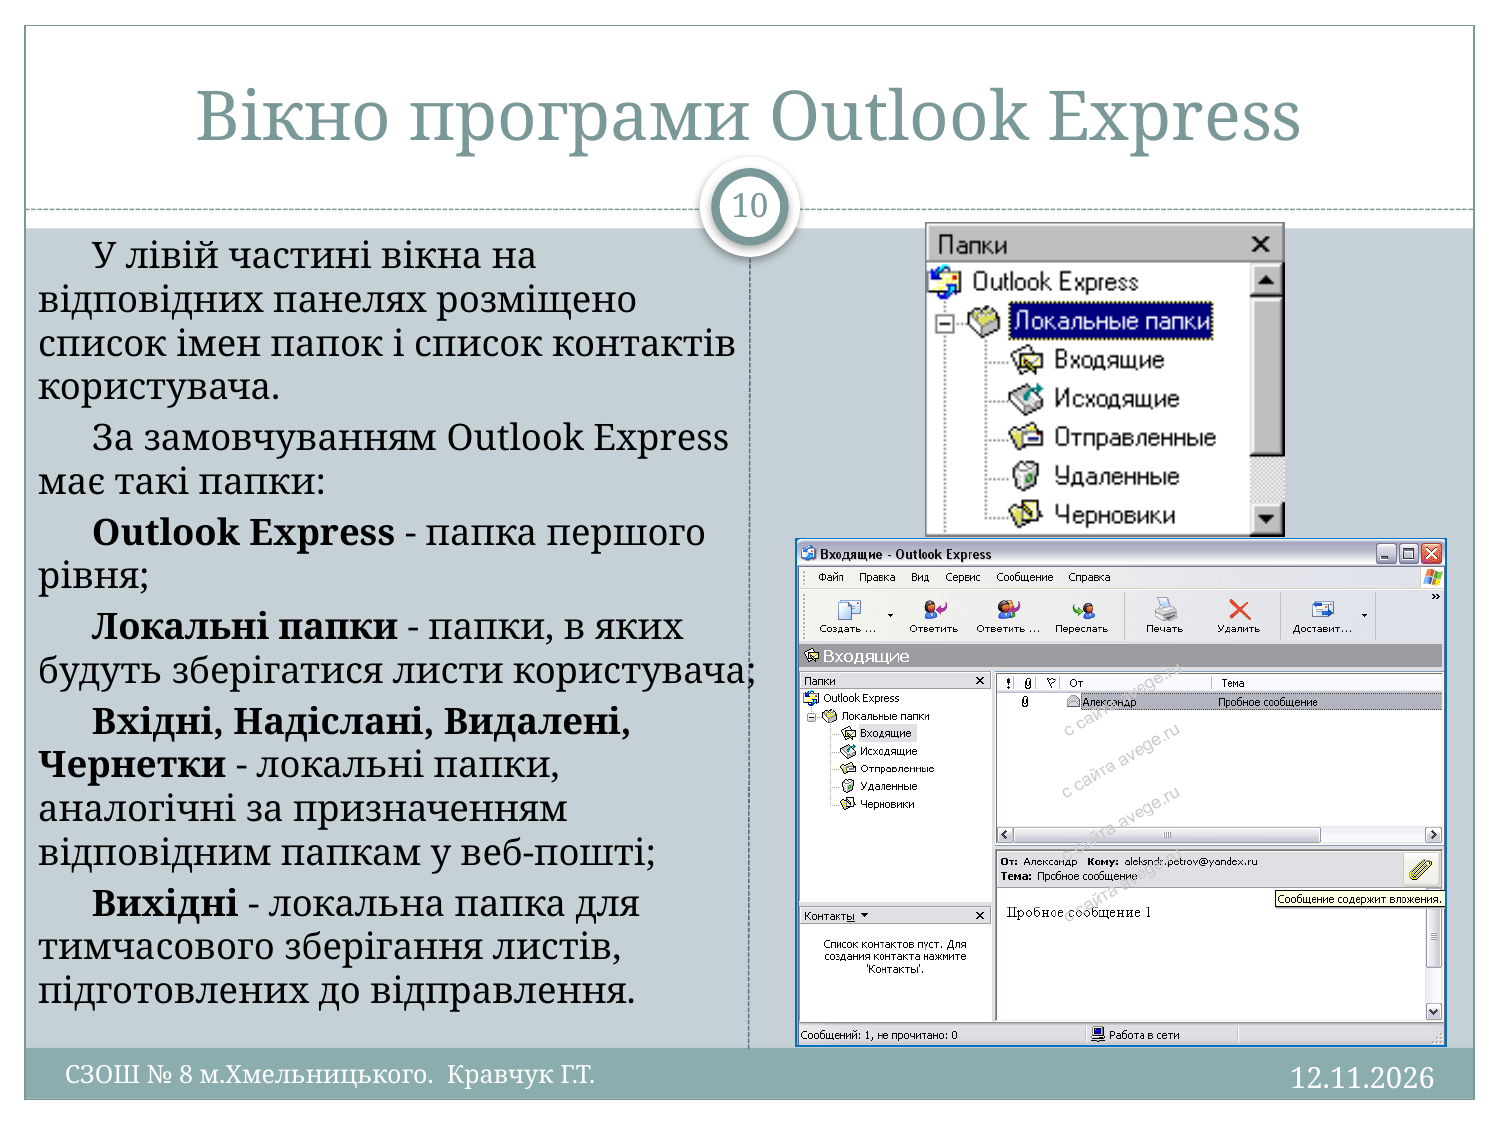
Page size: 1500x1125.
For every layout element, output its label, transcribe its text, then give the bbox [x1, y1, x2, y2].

title Вікно програми Outlook Express [49, 37, 1450, 162]
list У лівій частині вікна на відповідних панелях розміщено список імен папок і список контактів користувача. За замовчуванням Outlook Express має такі папки: Outlook Express - папка першого рівня; Локальні папки - папки, в яких будуть зберігатися листи користувача; Вхідні, Надіслані, Видалені, Чернетки - локальні папки, аналогічні за призначенням відповідним папкам у веб-пошті; Вихідні - локальна папка для тимчасового зберігання листів, підготовлених до відправлення. [23, 224, 774, 1043]
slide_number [950, 1051, 1450, 1112]
picture [796, 538, 1446, 1046]
footer СЗОШ № 8 м.Хмельницького. Кравчук Г.Т. [50, 1051, 638, 1112]
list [925, 222, 1285, 536]
slide_number 10 [712, 170, 788, 243]
